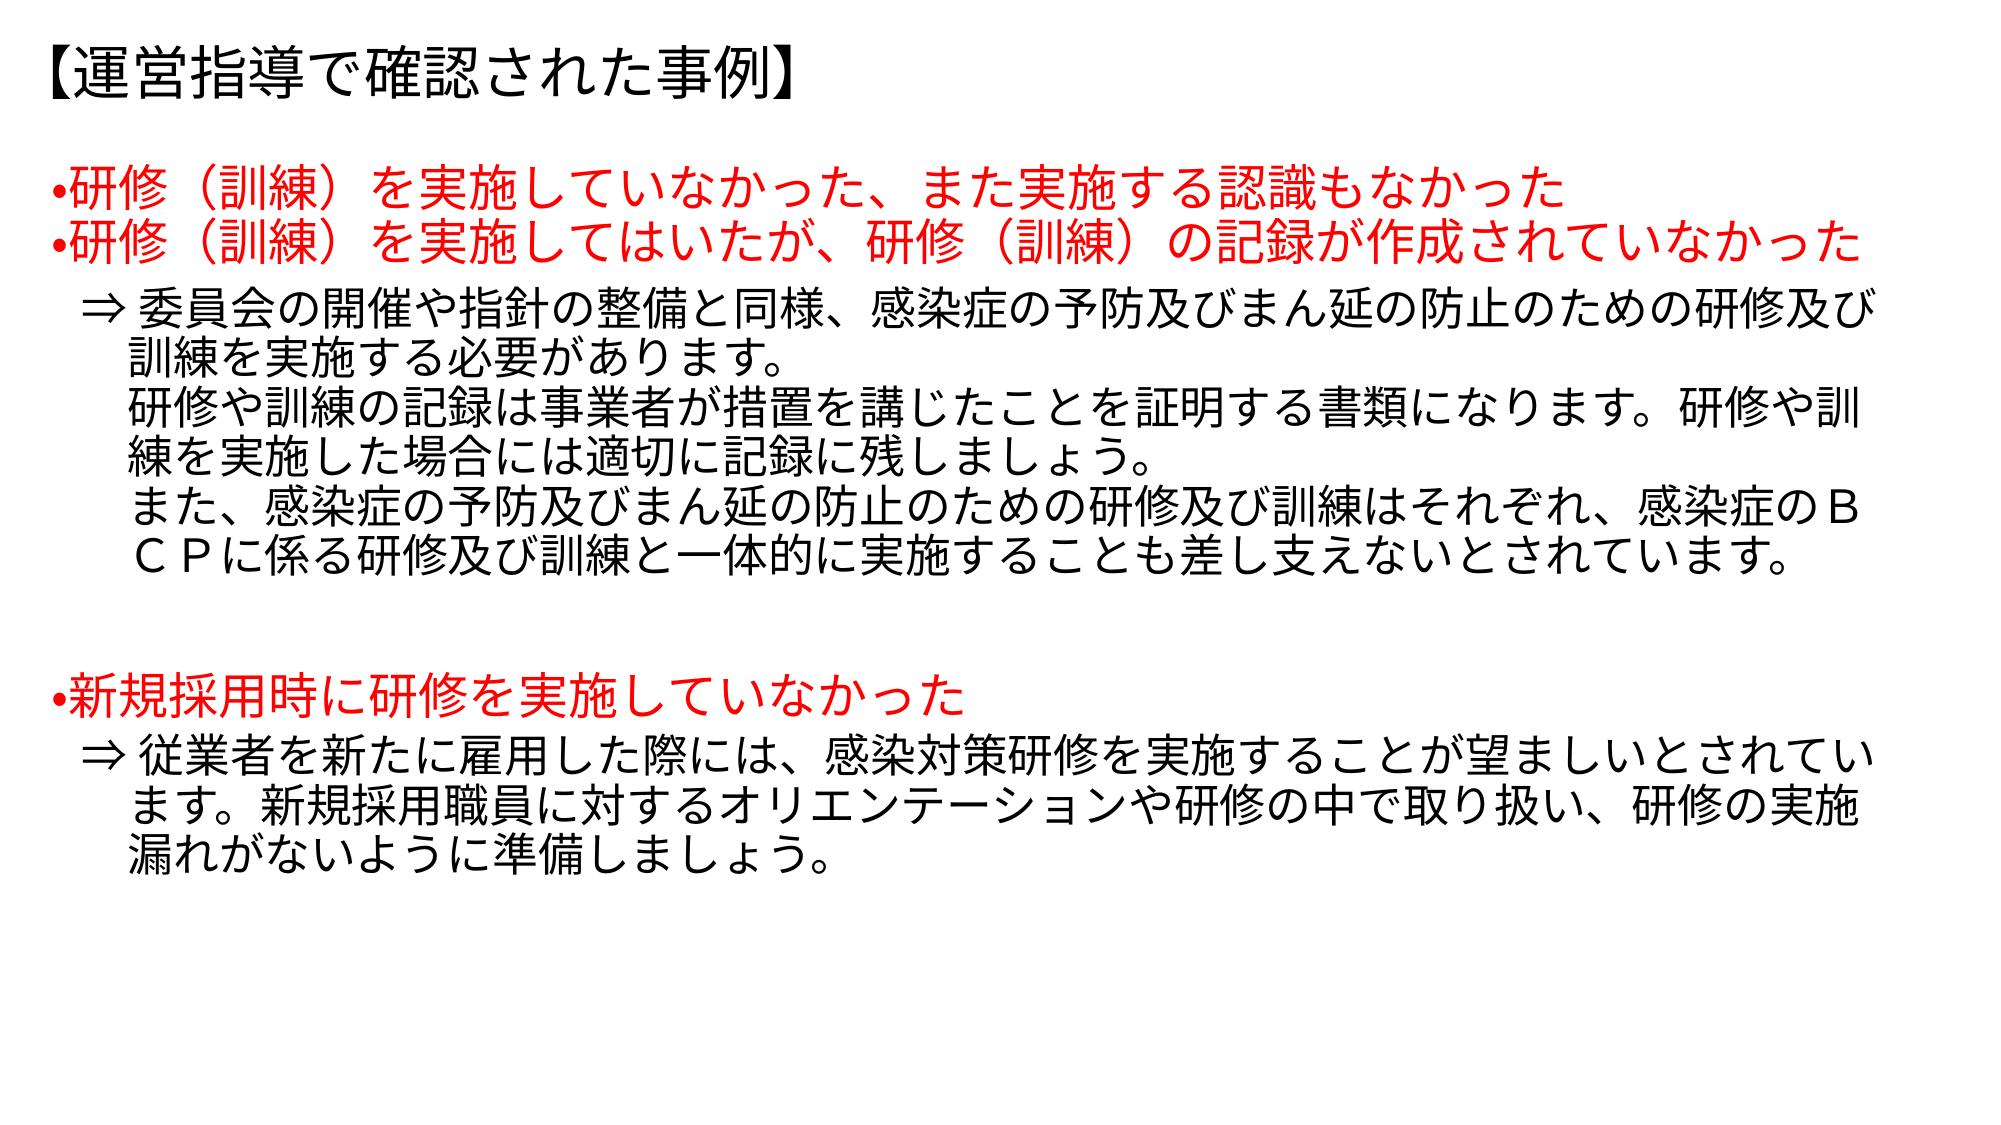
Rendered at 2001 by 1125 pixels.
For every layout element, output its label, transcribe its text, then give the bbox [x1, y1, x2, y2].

text_box ⇒委員会の開催や指針の整備と同様、感染症の予防及びまん延の防止のための研修及び 訓練を実施する必要があります。 研修や訓練の記録は事業者が措置を講じたことを証明する書類になります。研修や訓 練を実施した場合には適切に記録に残しましょう。 また、感染症の予防及びまん延の防止のための研修及び訓練はそれぞれ、感染症のＢ ＣＰに係る研修及び訓練と一体的に実施することも差し支えないとされています。 [67, 278, 1894, 647]
text_box ⇒従業者を新たに雇用した際には、感染対策研修を実施することが望ましいとされてい ます。新規採用職員に対するオリエンテーションや研修の中で取り扱い、研修の実施 漏れがないように準備しましょう。 [67, 725, 1894, 884]
text_box ・研修（訓練）を実施していなかった、また実施する認識もなかった ・研修（訓練）を実施してはいたが、研修（訓練）の記録が作成されていなかった ・新規採用時に研修を実施していなかった [36, 120, 1973, 1104]
text_box 【運営指導で確認された事例】 [0, 36, 864, 121]
